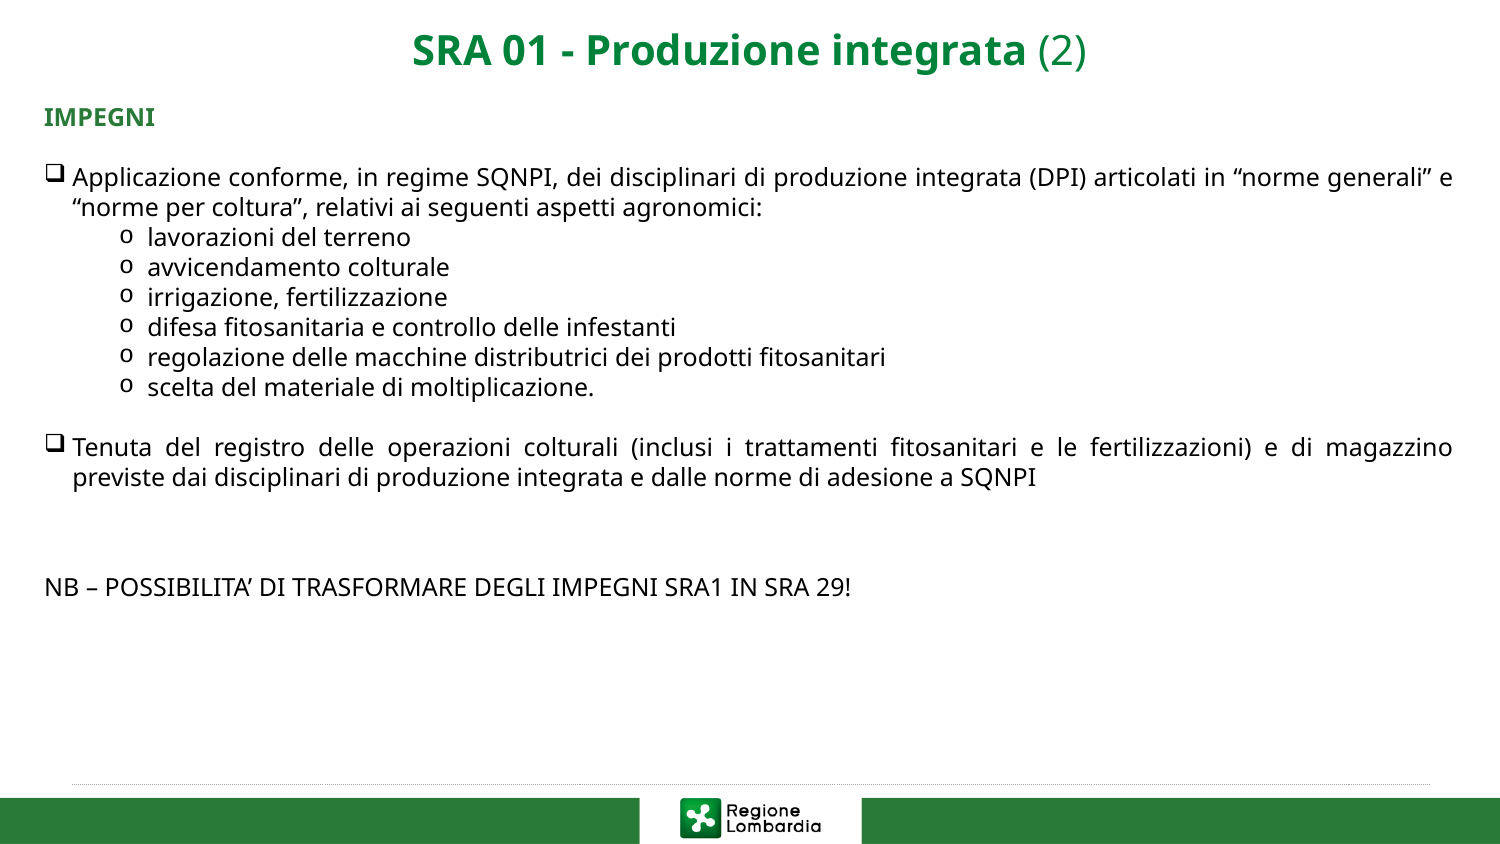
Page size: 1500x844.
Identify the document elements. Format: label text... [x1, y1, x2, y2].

text_box IMPEGNI Applicazione conforme, in regime SQNPI, dei disciplinari di produzione integrata (DPI) articolati in “norme generali” e “norme per coltura”, relativi ai seguenti aspetti agronomici: lavorazioni del terreno avvicendamento colturale irrigazione, fertilizzazione difesa fitosanitaria e controllo delle infestanti regolazione delle macchine distributrici dei prodotti fitosanitari scelta del materiale di moltiplicazione. Tenuta del registro delle operazioni colturali (inclusi i trattamenti fitosanitari e le fertilizzazioni) e di magazzino previste dai disciplinari di produzione integrata e dalle norme di adesione a SQNPI NB – POSSIBILITA’ DI TRASFORMARE DEGLI IMPEGNI SRA1 IN SRA 29! [29, 94, 1471, 609]
title SRA 01 - Produzione integrata (2) [150, 24, 1350, 94]
picture [0, 0, 1500, 844]
